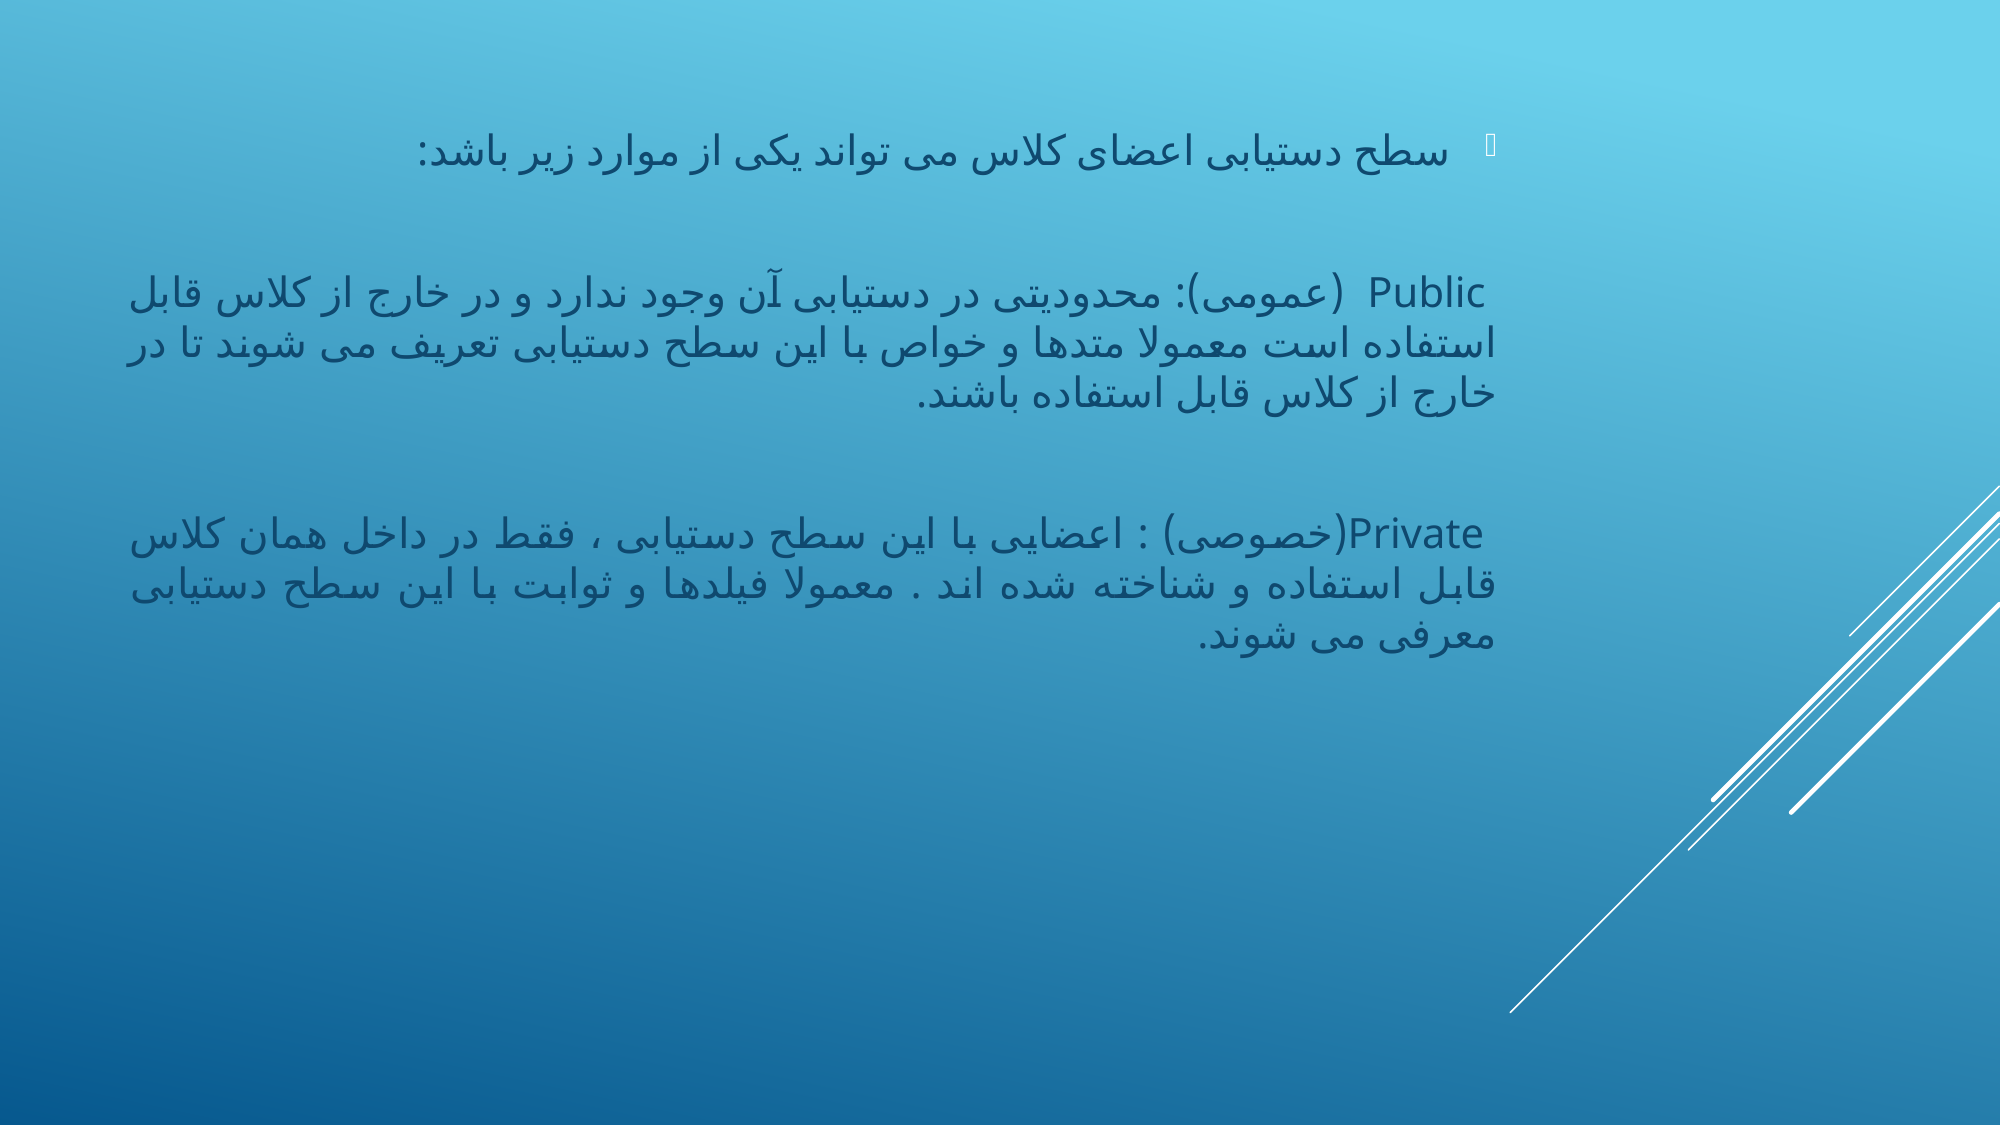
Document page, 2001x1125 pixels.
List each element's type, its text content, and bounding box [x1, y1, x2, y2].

list سطح دستیابی اعضای کلاس می تواند یکی از موارد زیر باشد: Public (عمومی): محدودیتی در دستیابی آن وجود ندارد و در خارج از کلاس قابل استفاده است معمولا متدها و خواص با این سطح دستیابی تعریف می شوند تا در خارج از کلاس قابل استفاده باشند. Private(خصوصی) : اعضایی با این سطح دستیابی ، فقط در داخل همان کلاس قابل استفاده و شناخته شده اند . معمولا فیلدها و ثوابت با این سطح دستیابی معرفی می شوند. [112, 112, 1513, 740]
